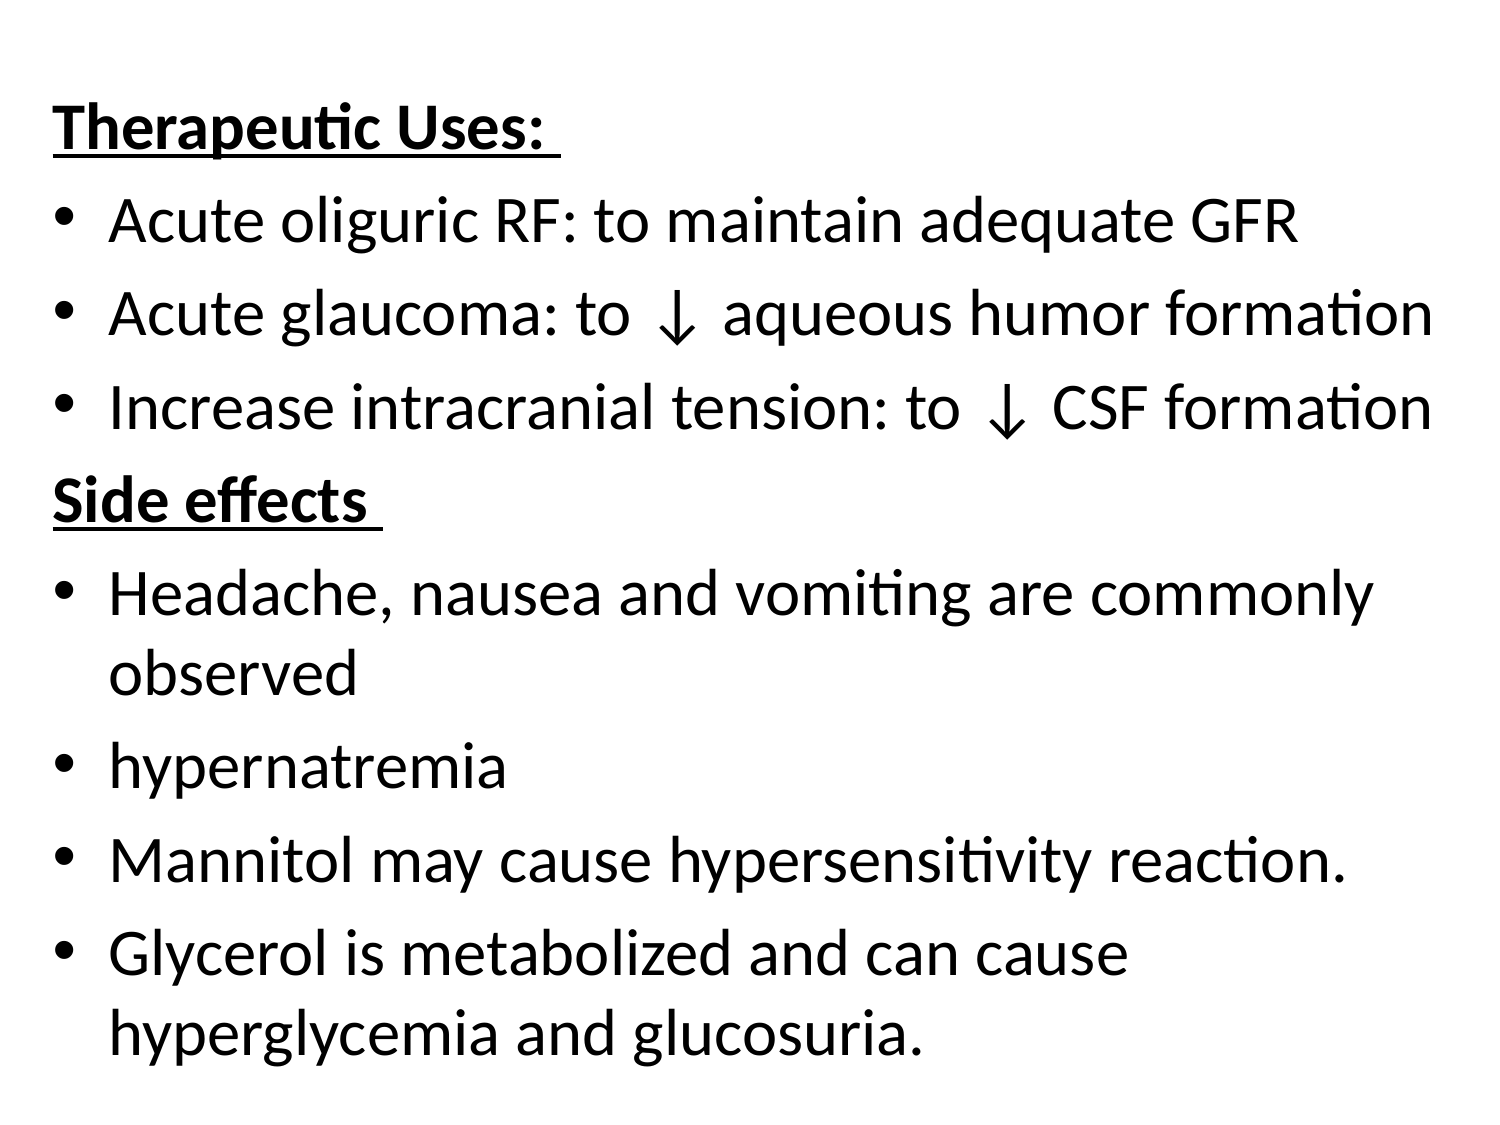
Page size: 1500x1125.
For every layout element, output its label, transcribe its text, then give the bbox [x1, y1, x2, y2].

list Therapeutic Uses: Acute oliguric RF: to maintain adequate GFR Acute glaucoma: to ↓ aqueous humor formation Increase intracranial tension: to ↓ CSF formation Side effects Headache, nausea and vomiting are commonly observed hypernatremia Mannitol may cause hypersensitivity reaction. Glycerol is metabolized and can cause hyperglycemia and glucosuria. [37, 75, 1475, 1075]
